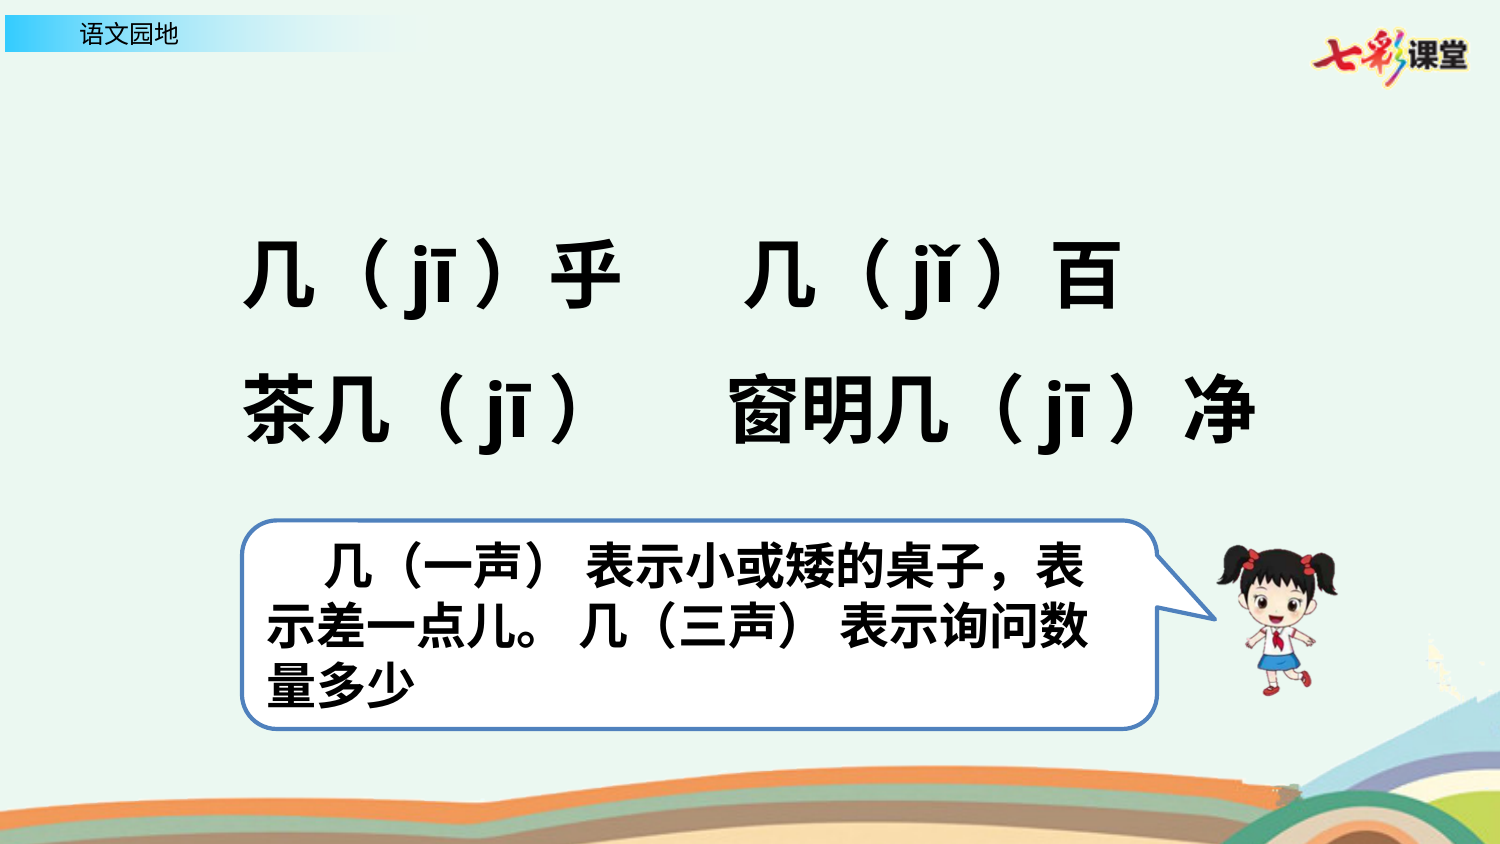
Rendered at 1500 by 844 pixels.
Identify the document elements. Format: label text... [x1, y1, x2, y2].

picture [0, 518, 1500, 844]
text_box 几（一声） 表示小或矮的桌子，表示差一点儿。 几（三声） 表示询问数量多少 [239, 518, 1193, 732]
picture [1308, 14, 1477, 95]
text_box 几（jī）乎 几（jǐ）百 茶几（jī） 窗明几（jī）净 [226, 175, 1500, 461]
